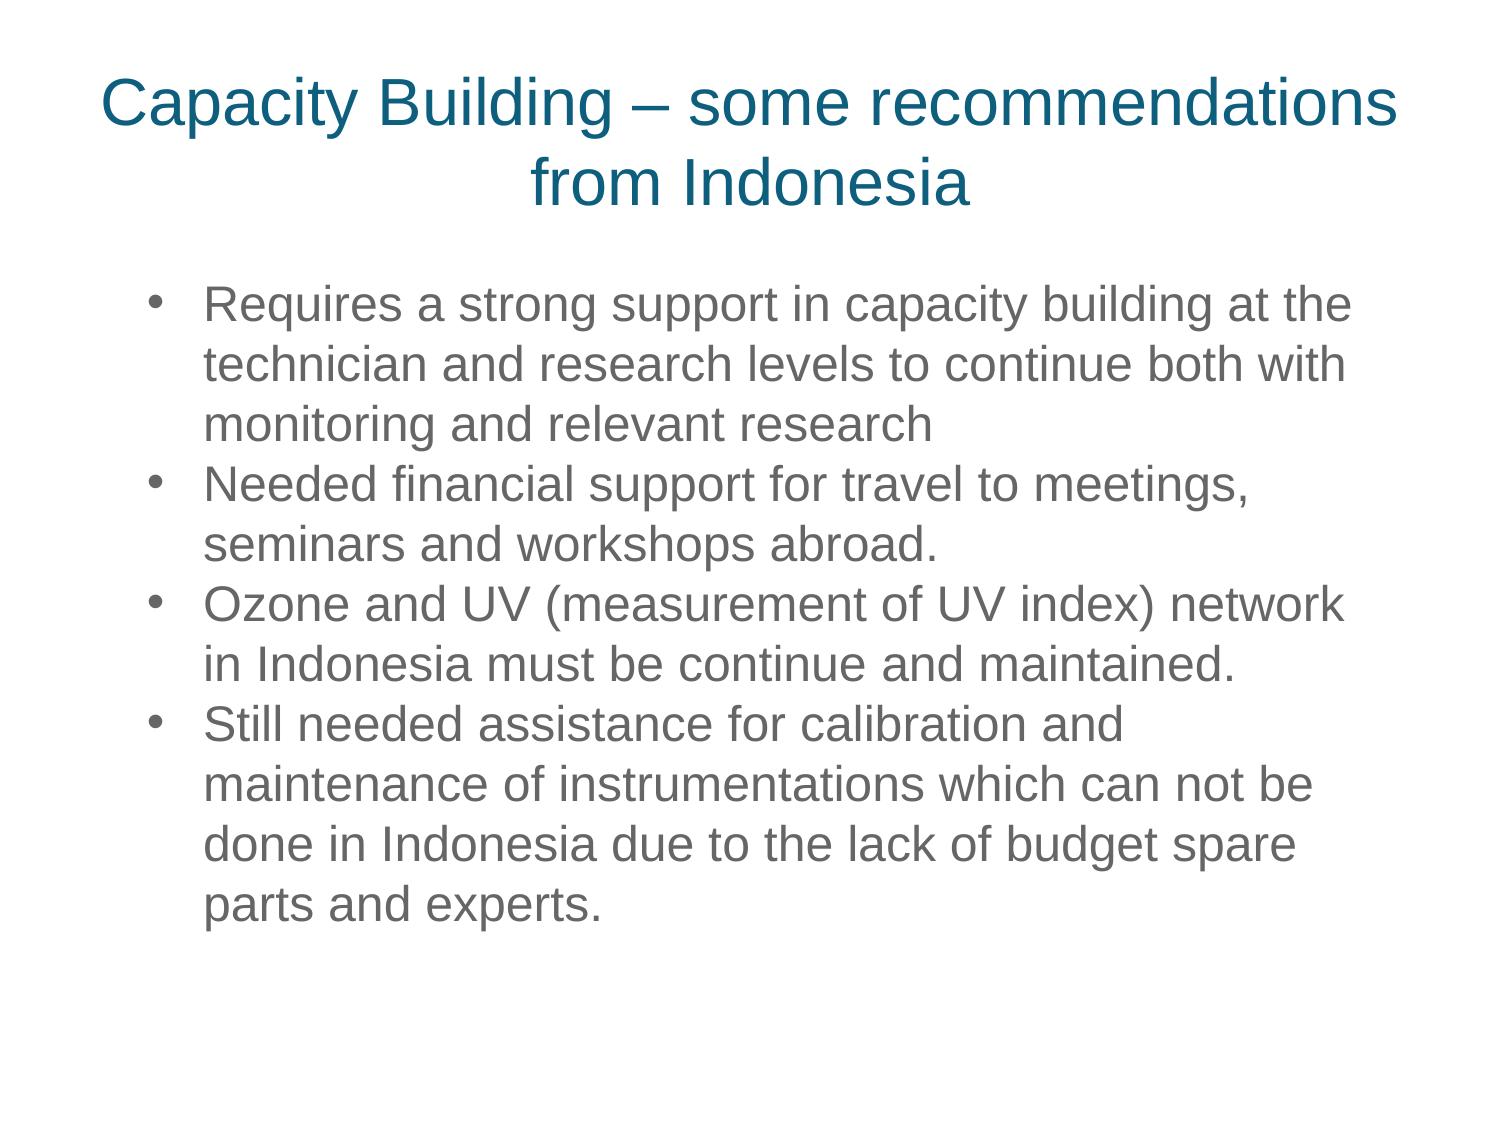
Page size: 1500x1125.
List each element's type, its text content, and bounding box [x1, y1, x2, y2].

title Capacity Building – some recommendations from Indonesia [41, 45, 1459, 233]
text_box Requires a strong support in capacity building at the technician and research levels to continue both with monitoring and relevant research Needed financial support for travel to meetings, seminars and workshops abroad. Ozone and UV (measurement of UV index) network in Indonesia must be continue and maintained. Still needed assistance for calibration and maintenance of instrumentations which can not be done in Indonesia due to the lack of budget spare parts and experts. [132, 264, 1391, 939]
